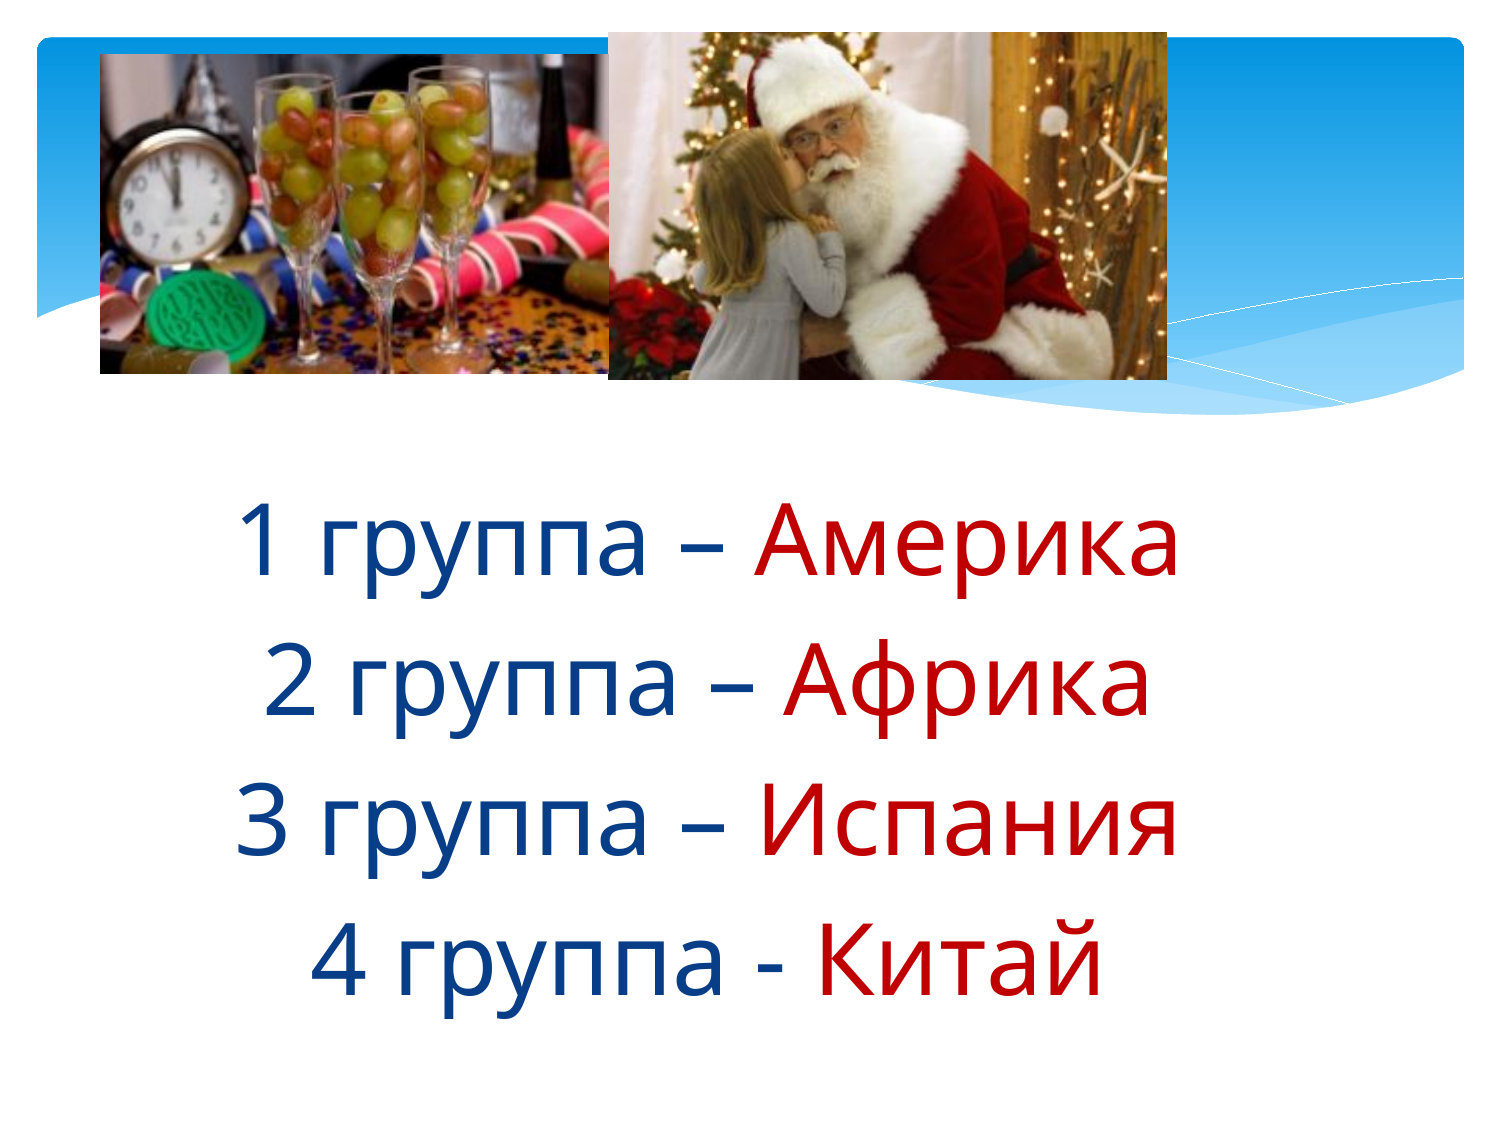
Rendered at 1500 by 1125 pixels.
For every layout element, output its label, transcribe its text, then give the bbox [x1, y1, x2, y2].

picture [100, 31, 1167, 380]
list 1 группа – Америка 2 группа – Африка 3 группа – Испания 4 группа - Китай [100, 468, 1317, 1005]
